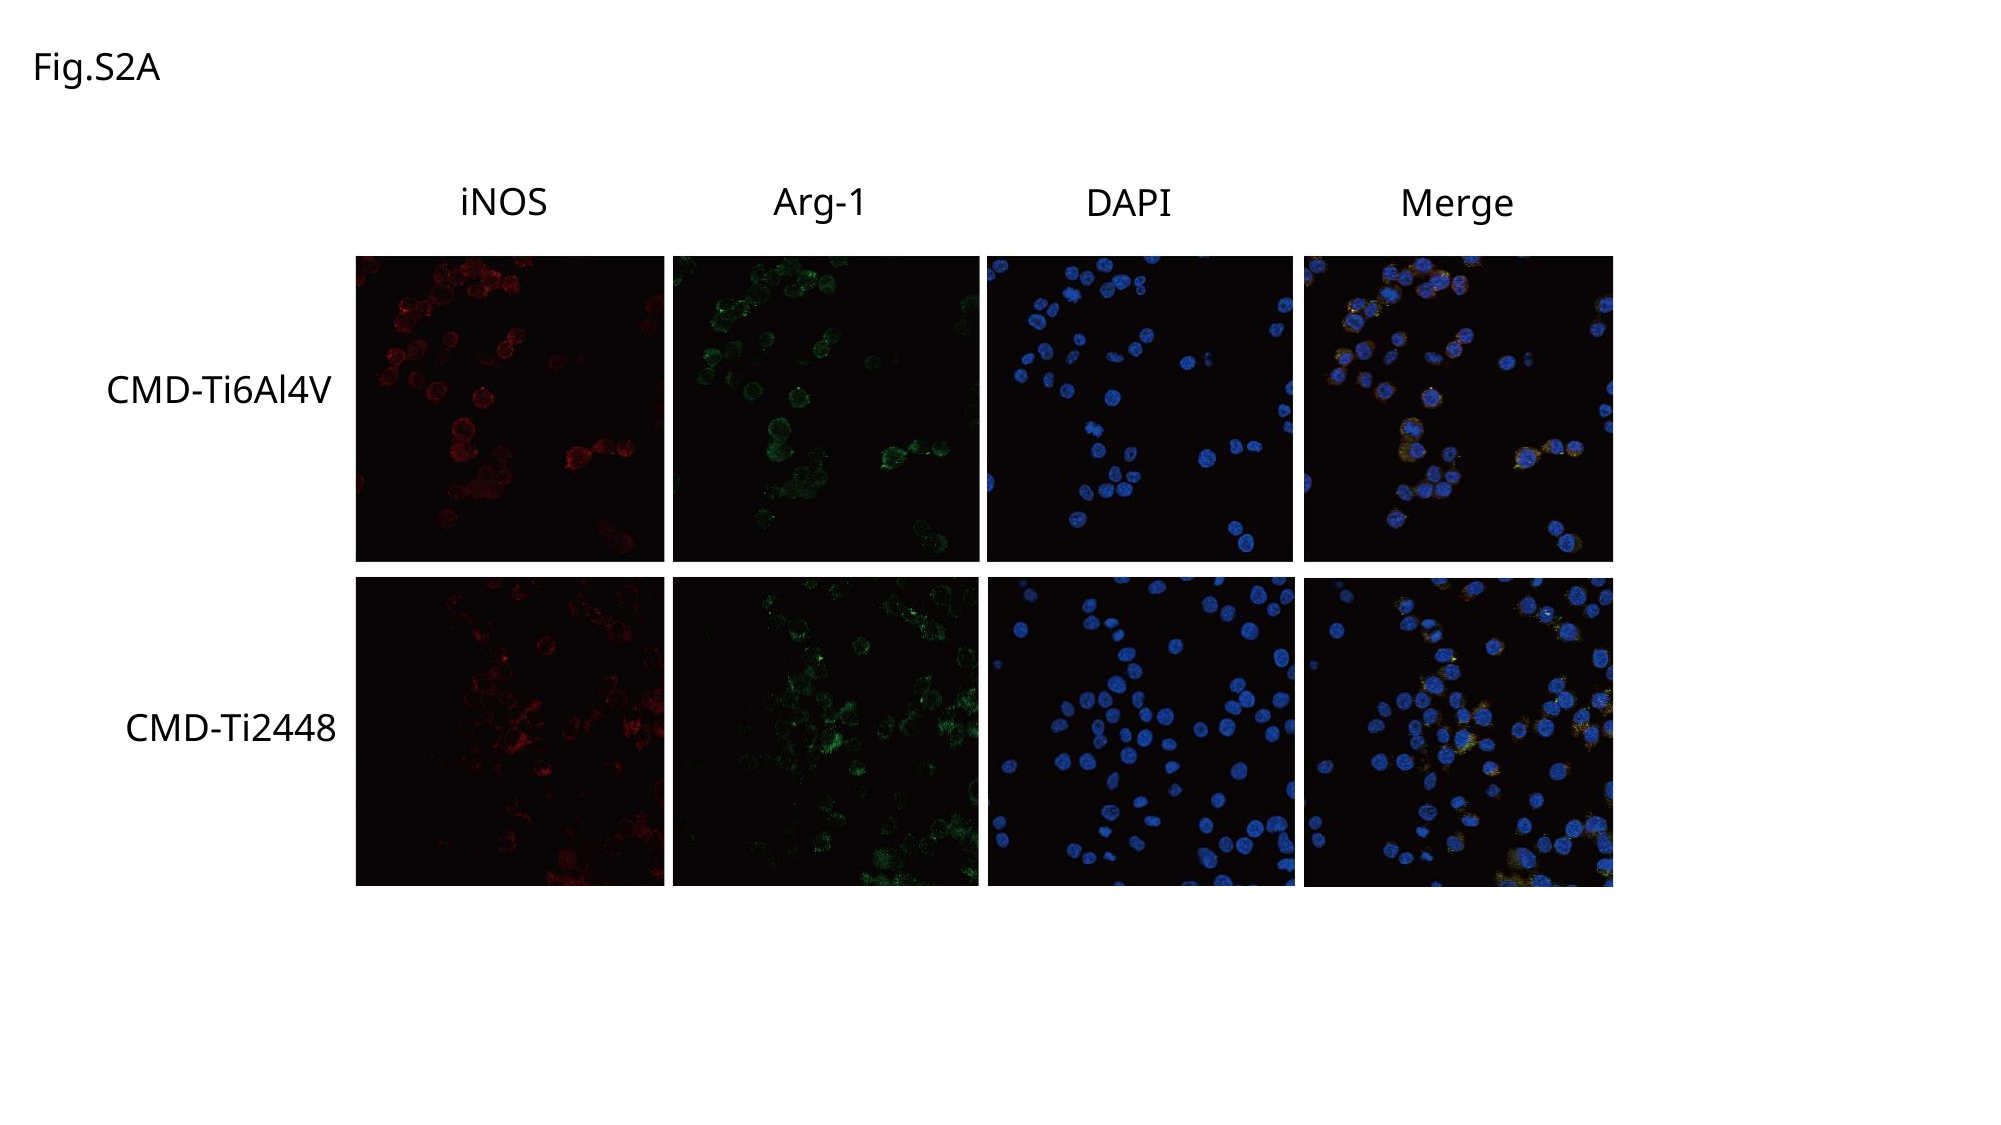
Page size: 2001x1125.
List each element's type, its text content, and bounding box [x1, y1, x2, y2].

picture [986, 576, 1297, 887]
text_box Arg-1 [758, 170, 884, 231]
text_box CMD-Ti6Al4V [91, 358, 347, 419]
picture [355, 253, 665, 563]
text_box DAPI [1070, 171, 1187, 232]
picture [672, 253, 983, 563]
picture [1303, 577, 1614, 887]
text_box CMD-Ti2448 [110, 696, 352, 756]
picture [355, 576, 665, 887]
picture [1303, 253, 1614, 563]
text_box Fig.S2A [17, 35, 176, 96]
text_box Merge [1385, 171, 1530, 232]
text_box iNOS [445, 170, 563, 231]
picture [672, 576, 982, 887]
picture [985, 253, 1295, 563]
